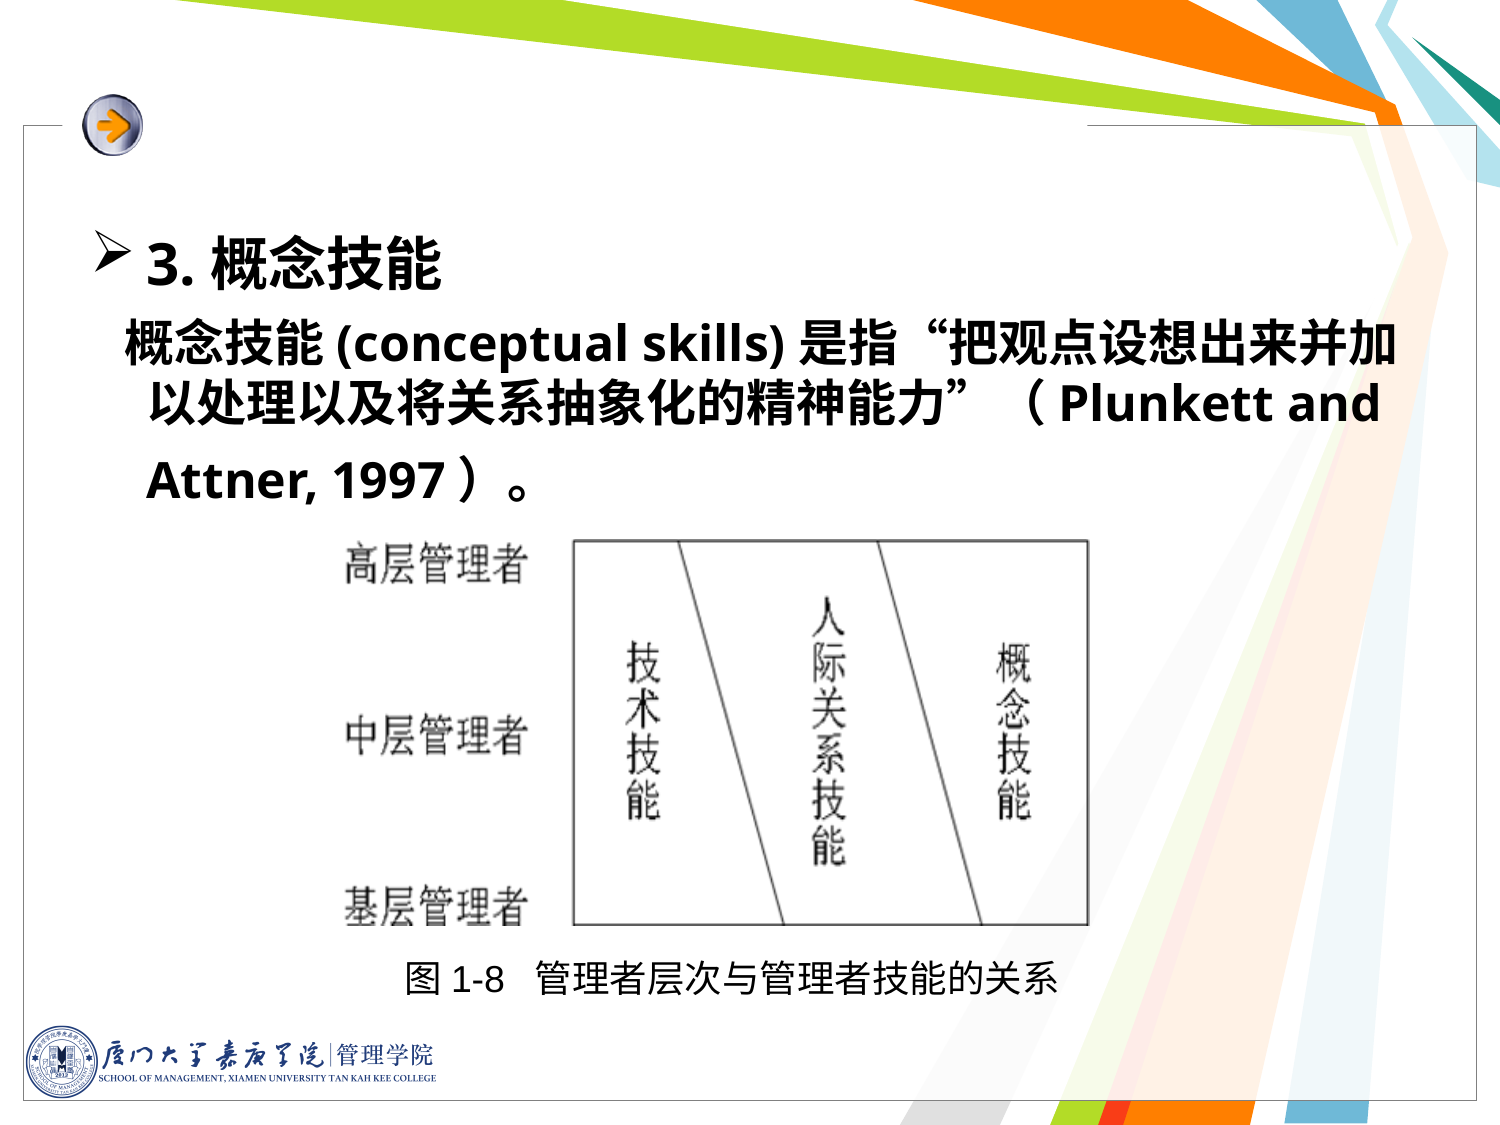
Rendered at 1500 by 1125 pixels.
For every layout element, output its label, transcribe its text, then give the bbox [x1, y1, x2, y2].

text_box 图1-8 管理者层次与管理者技能的关系 [389, 947, 1075, 1008]
picture [316, 515, 1091, 938]
list 3.概念技能 概念技能(conceptual skills)是指“把观点设想出来并加以处理以及将关系抽象化的精神能力”（Plunkett and Attner, 1997）。 [75, 210, 1425, 1005]
picture [24, 1024, 438, 1100]
picture [82, 94, 143, 156]
